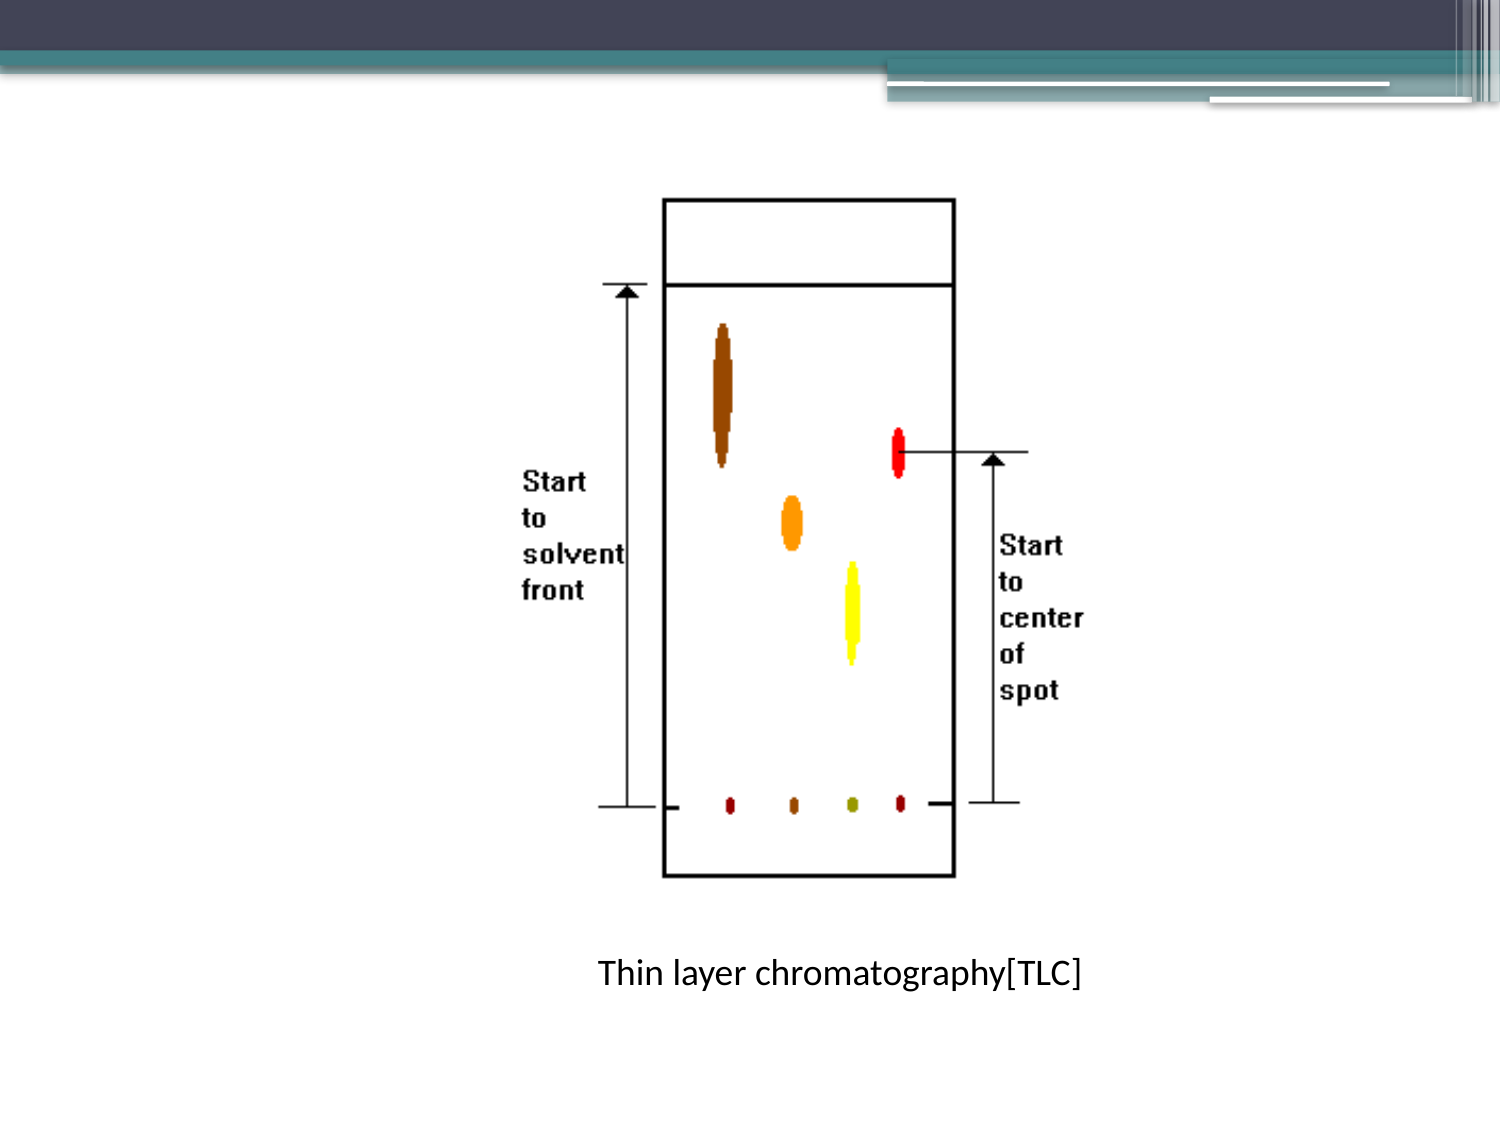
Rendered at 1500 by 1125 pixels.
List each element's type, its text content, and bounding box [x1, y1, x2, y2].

text_box Thin layer chromatography[TLC] [582, 963, 1098, 1001]
picture [501, 136, 1114, 953]
